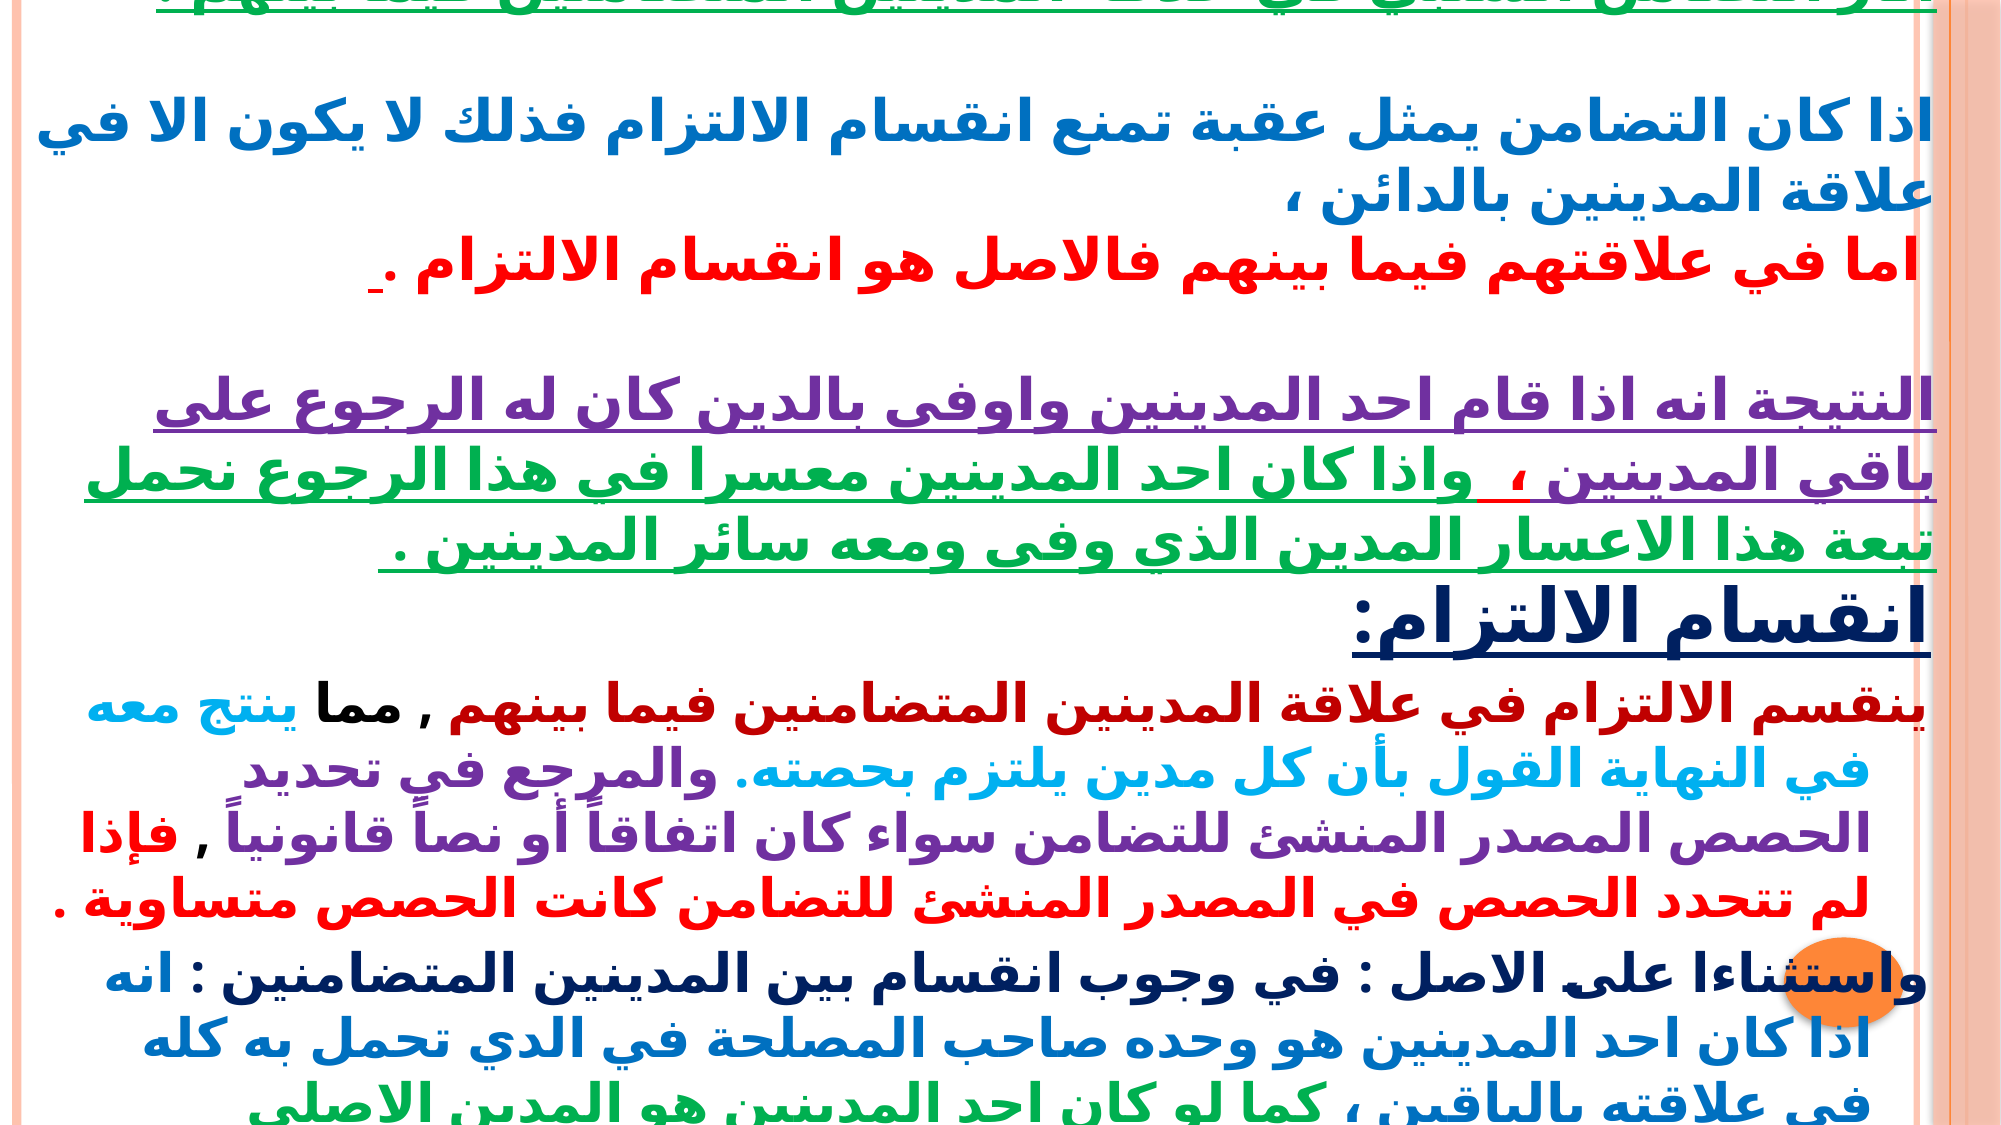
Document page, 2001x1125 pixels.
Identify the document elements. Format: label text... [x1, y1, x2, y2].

text_box انقسام الالتزام: ينقسم الالتزام في علاقة المدينين المتضامنين فيما بينهم , مما ينتج معه في النهاية القول بأن كل مدين يلتزم بحصته. والمرجع في تحديد الحصص المصدر المنشئ للتضامن سواء كان اتفاقاً أو نصاً قانونياً , فإذا لم تتحدد الحصص في المصدر المنشئ للتضامن كانت الحصص متساوية . واستثناءا على الاصل : في وجوب انقسام بين المدينين المتضامنين : انه اذا كان احد المدينين هو وحده صاحب المصلحة في الدي تحمل به كله في علاقته بالباقين ، كما لو كان احد المدينين هو المدين الاصلي والباقيين ضمان وكفلاء له متضامنين معه . [36, 559, 1946, 1088]
text_box اثار التضامن السلبي في علاقة المدينين المتضامنين فيما بينهم : اذا كان التضامن يمثل عقبة تمنع انقسام الالتزام فذلك لا يكون الا في علاقة المدينين بالدائن ، اما في علاقتهم فيما بينهم فالاصل هو انقسام الالتزام . النتيجة انه اذا قام احد المدينين واوفى بالدين كان له الرجوع على باقي المدينين ، واذا كان احد المدينين معسرا في هذا الرجوع نحمل تبعة هذا الاعسار المدين الذي وفى ومعه سائر المدينين . [0, 0, 1953, 516]
